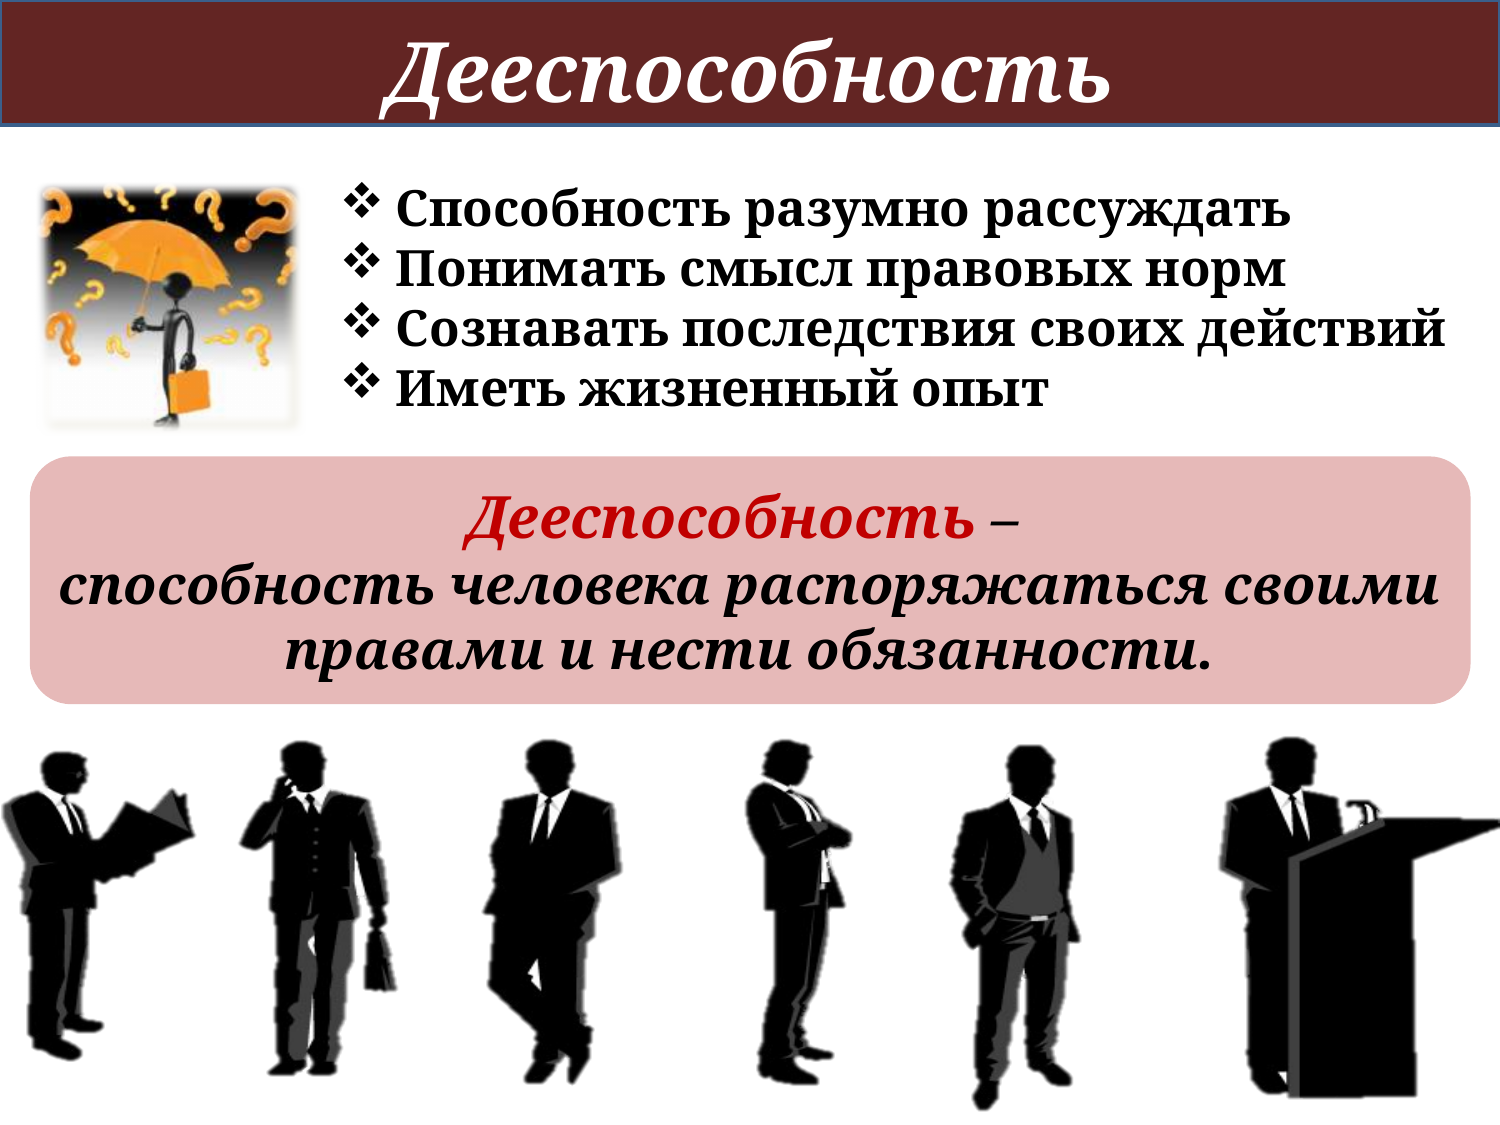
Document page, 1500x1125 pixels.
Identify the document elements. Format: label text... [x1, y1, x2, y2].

text_box Способность разумно рассуждать Понимать смысл правовых норм Сознавать последствия своих действий Иметь жизненный опыт [323, 159, 1500, 435]
text_box Дееспособность – способность человека распоряжаться своими правами и нести обязанности. [27, 454, 1473, 707]
picture [0, 728, 1500, 1125]
picture [35, 181, 303, 433]
text_box Дееспособность [0, 0, 1500, 127]
